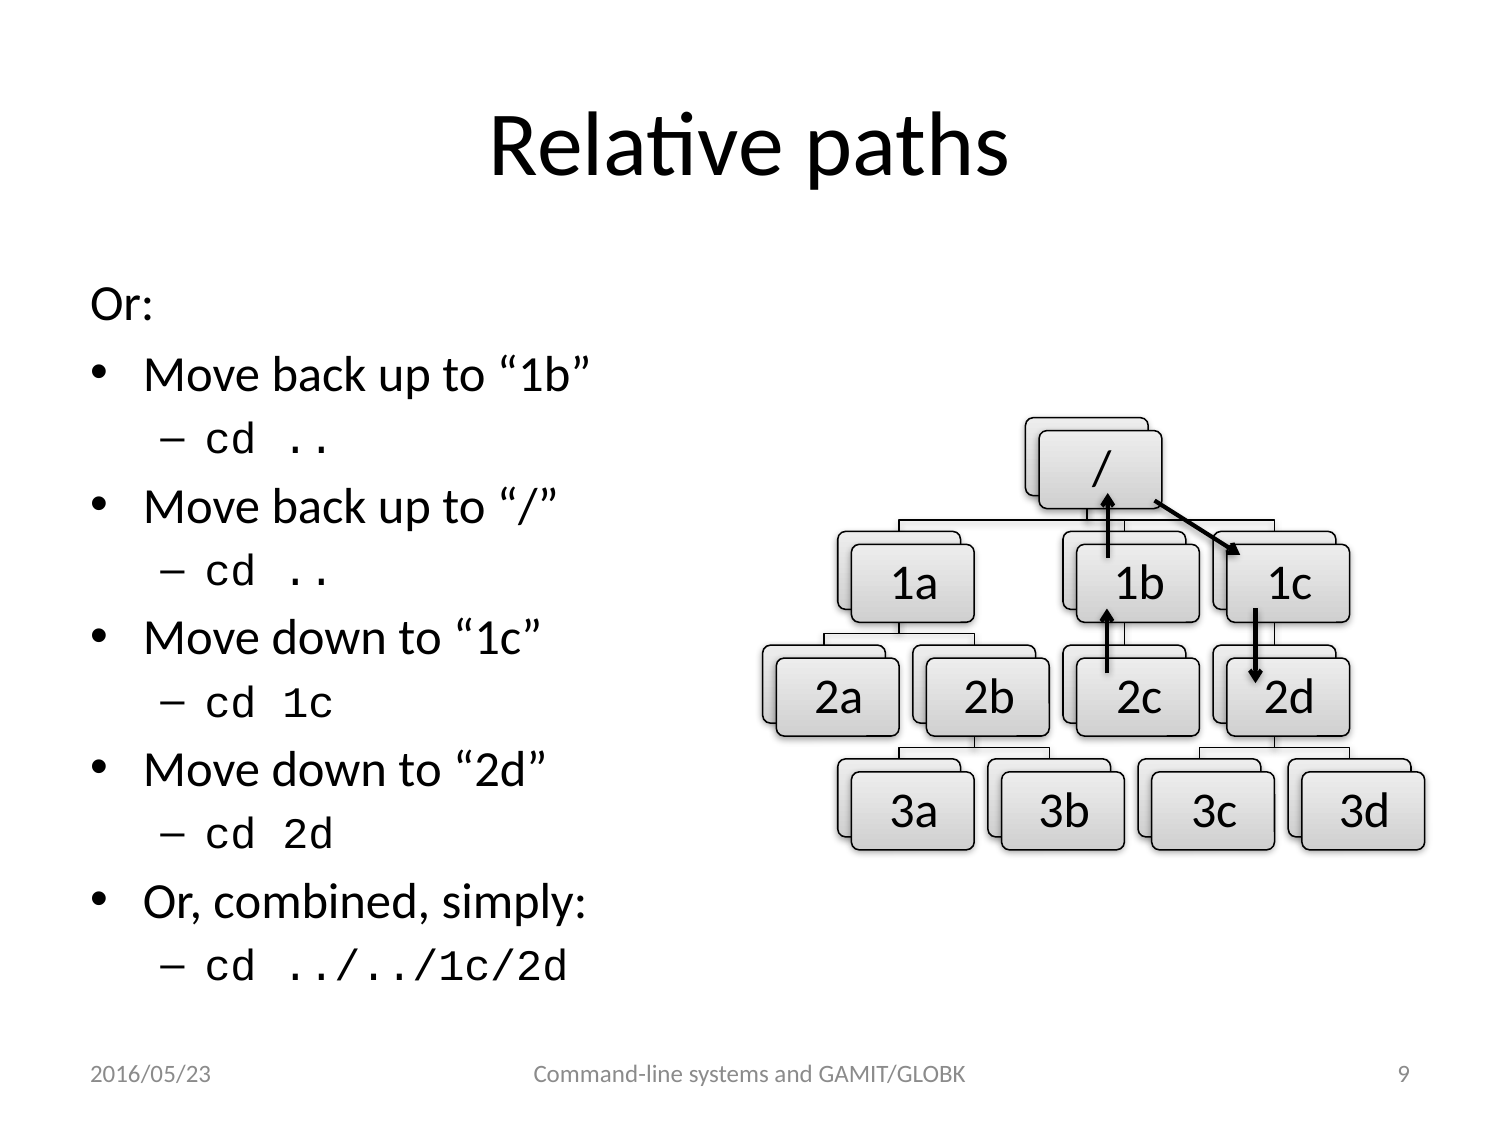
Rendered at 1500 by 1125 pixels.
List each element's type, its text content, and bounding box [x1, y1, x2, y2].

title Relative paths [75, 45, 1425, 233]
slide_number 9 [1074, 1042, 1425, 1103]
list Or: Move back up to “1b” cd .. Move back up to “/” cd .. Move down to “1c” cd 1c Move down to “2d” cd 2d Or, combined, simply: cd ../../1c/2d [75, 262, 738, 1005]
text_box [1154, 500, 1241, 555]
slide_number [75, 1042, 425, 1103]
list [762, 262, 1426, 1006]
footer Command-line systems and GAMIT/GLOBK [512, 1042, 988, 1103]
